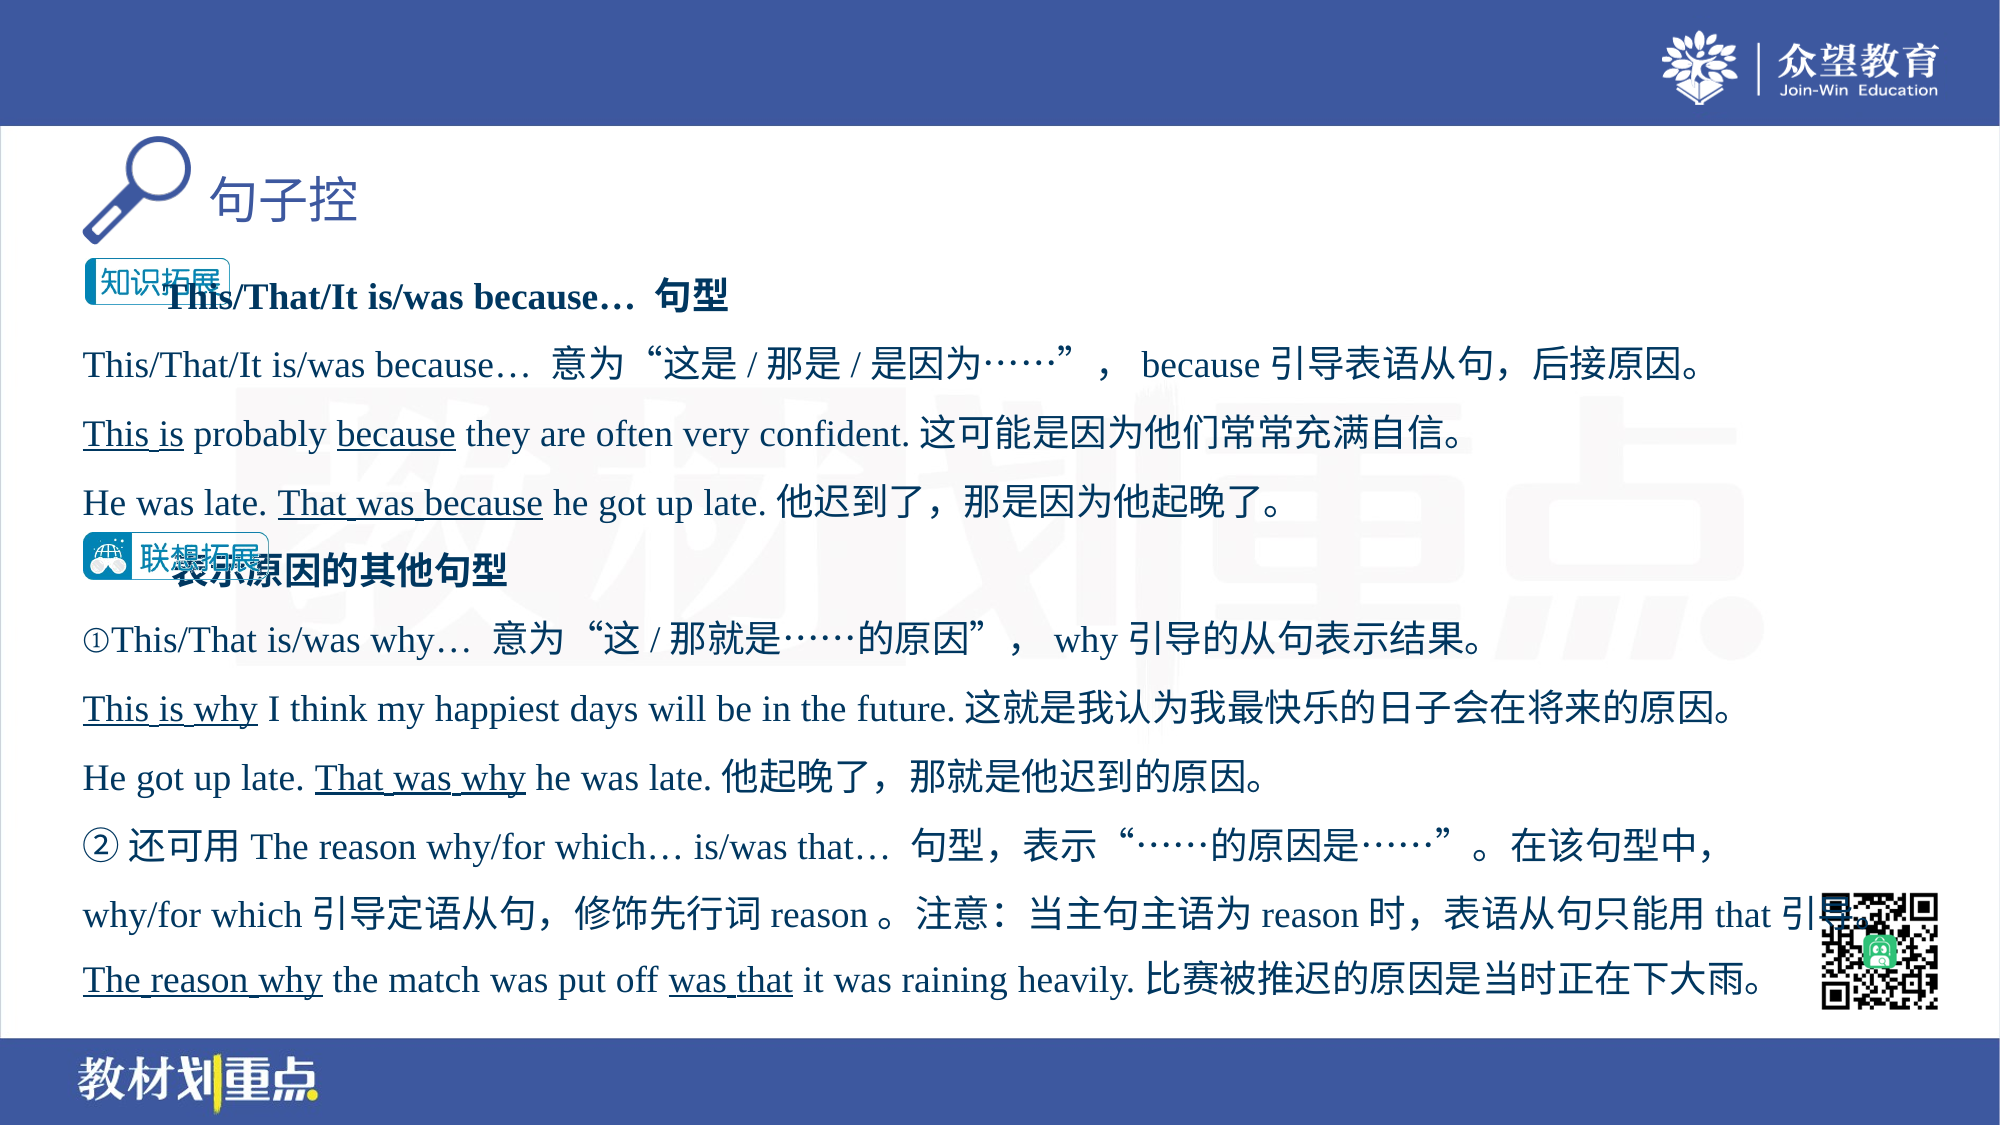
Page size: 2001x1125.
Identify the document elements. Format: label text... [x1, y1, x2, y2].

picture [0, 0, 2000, 1125]
text_box This/That/It is/was because… 句型 This/That/It is/was because… 意为“这是/那是/是因为……”，because引导表语从句，后接原因。 This is probably because they are often very confident.这可能是因为他们常常充满自信。 He was late. That was because he got up late.他迟到了，那是因为他起晚了。 表示原因的其他句型 ①This/That is/was why… 意为“这/那就是……的原因”，why引导的从句表示结果。 This is why I think my happiest days will be in the future.这就是我认为我最快乐的日子会在将来的原因。 He got up late. That was why he was late.他起晚了，那就是他迟到的原因。 ②还可用The reason why/for which… is/was that… 句型，表示“……的原因是……”。在该句型中， why/for which引导定语从句，修饰先行词reason。注意：当主句主语为reason时，表语从句只能用that引导。 The reason why the match was put off was that it was raining heavily.比赛被推迟的原因是当时正在下大雨。 [82, 248, 1817, 994]
